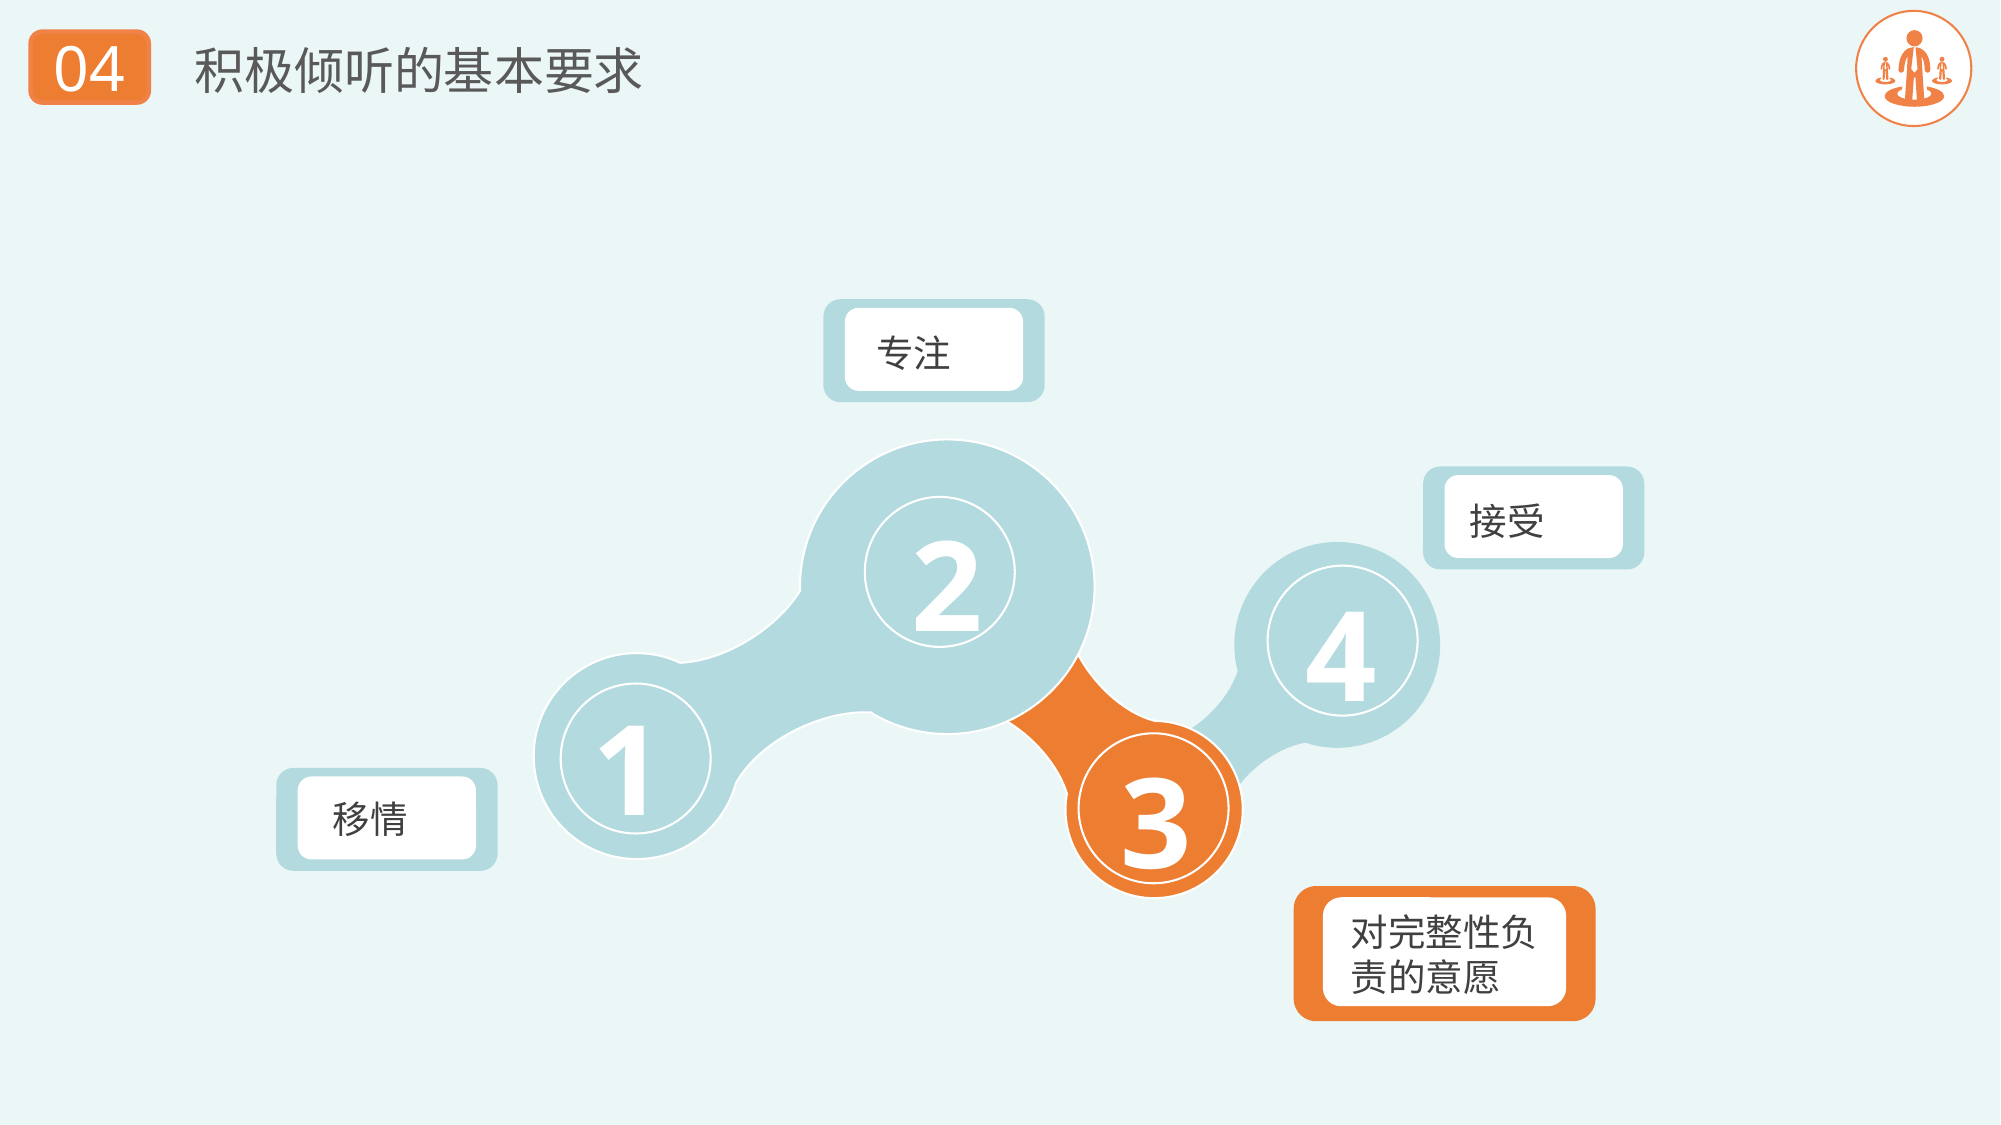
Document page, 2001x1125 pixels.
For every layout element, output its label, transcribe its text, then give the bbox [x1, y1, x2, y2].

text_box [560, 683, 711, 851]
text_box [864, 496, 1015, 666]
text_box [564, 439, 1095, 828]
text_box [596, 851, 677, 860]
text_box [276, 767, 498, 871]
text_box [0, 0, 2000, 1125]
text_box [1007, 655, 1199, 855]
text_box 积极倾听的基本要求 [179, 31, 702, 107]
text_box [1191, 569, 1384, 785]
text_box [823, 299, 1045, 403]
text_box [15, 21, 165, 113]
text_box [1418, 581, 1441, 709]
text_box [1856, 10, 1972, 126]
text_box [1293, 886, 1596, 1022]
text_box [1272, 541, 1403, 565]
text_box [1229, 762, 1243, 857]
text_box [1078, 733, 1229, 903]
text_box [533, 687, 560, 825]
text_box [1423, 466, 1645, 570]
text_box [1267, 565, 1418, 737]
